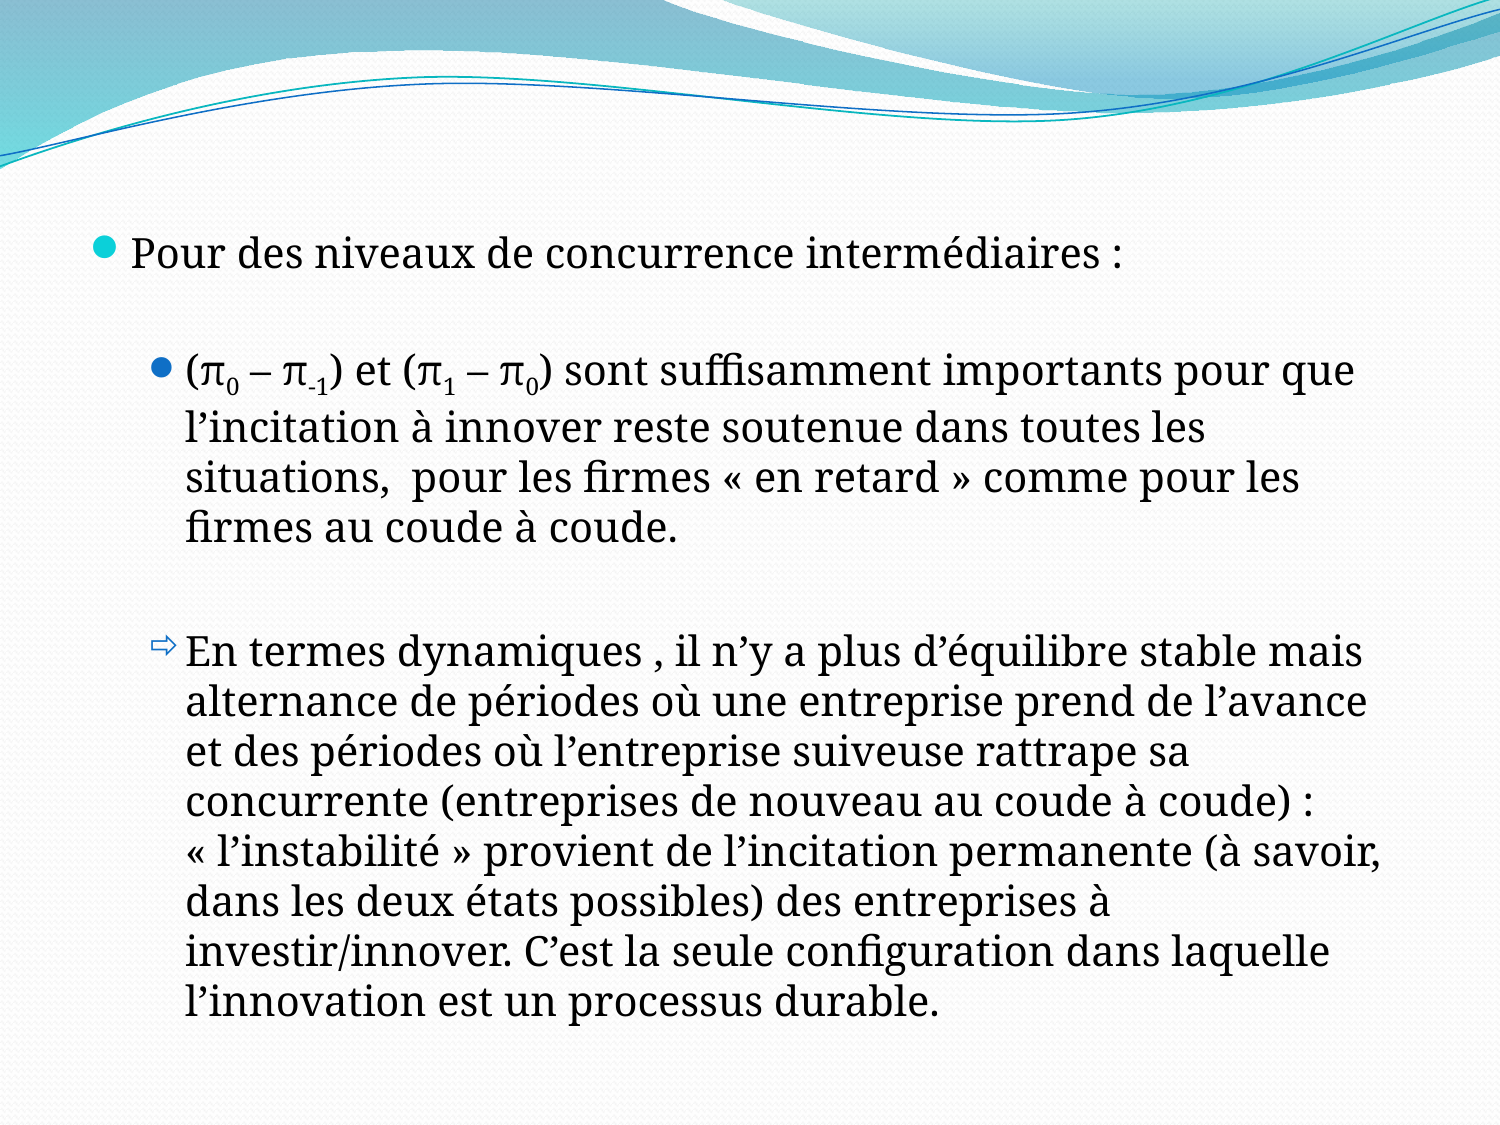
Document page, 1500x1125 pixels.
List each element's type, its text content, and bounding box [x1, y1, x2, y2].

list Pour des niveaux de concurrence intermédiaires : (π0 – π-1) et (π1 – π0) sont suffisamment importants pour que l’incitation à innover reste soutenue dans toutes les situations, pour les firmes « en retard » comme pour les firmes au coude à coude. En termes dynamiques , il n’y a plus d’équilibre stable mais alternance de périodes où une entreprise prend de l’avance et des périodes où l’entreprise suiveuse rattrape sa concurrente (entreprises de nouveau au coude à coude) : « l’instabilité » provient de l’incitation permanente (à savoir, dans les deux états possibles) des entreprises à investir/innover. C’est la seule configuration dans laquelle l’innovation est un processus durable. [75, 219, 1425, 1038]
